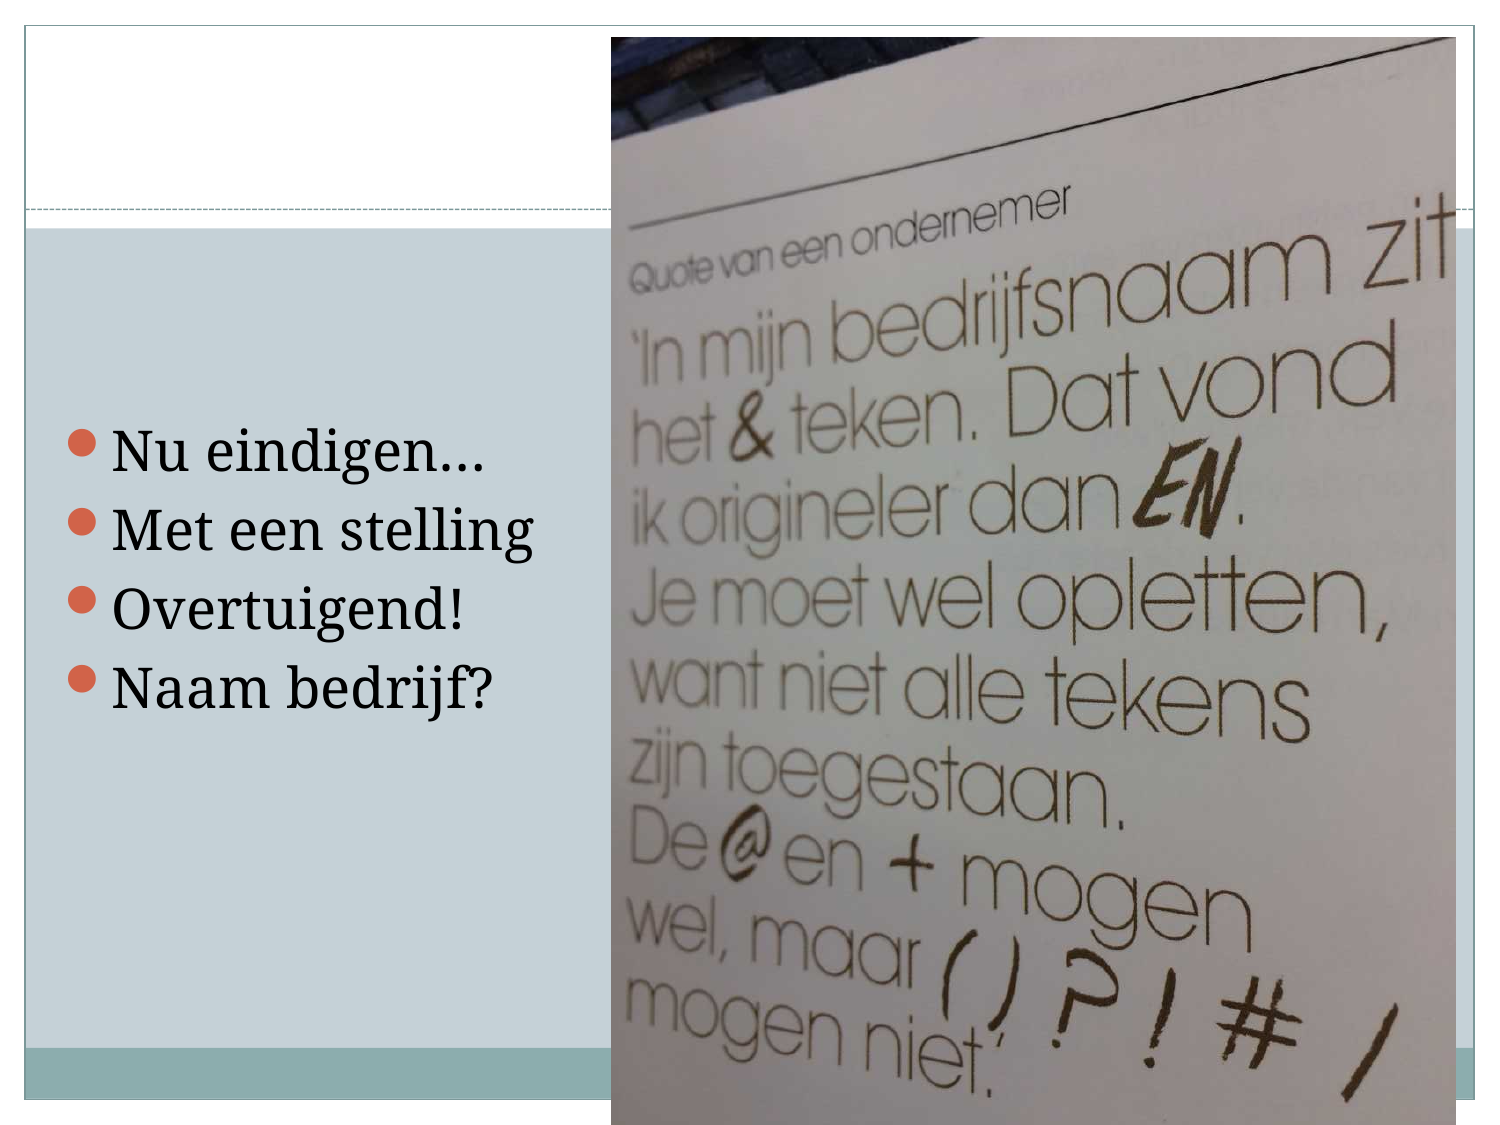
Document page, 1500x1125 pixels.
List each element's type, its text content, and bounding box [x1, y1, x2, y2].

picture [611, 37, 1456, 1125]
list Nu eindigen… Met een stelling Overtuigend! Naam bedrijf? [49, 250, 604, 1001]
